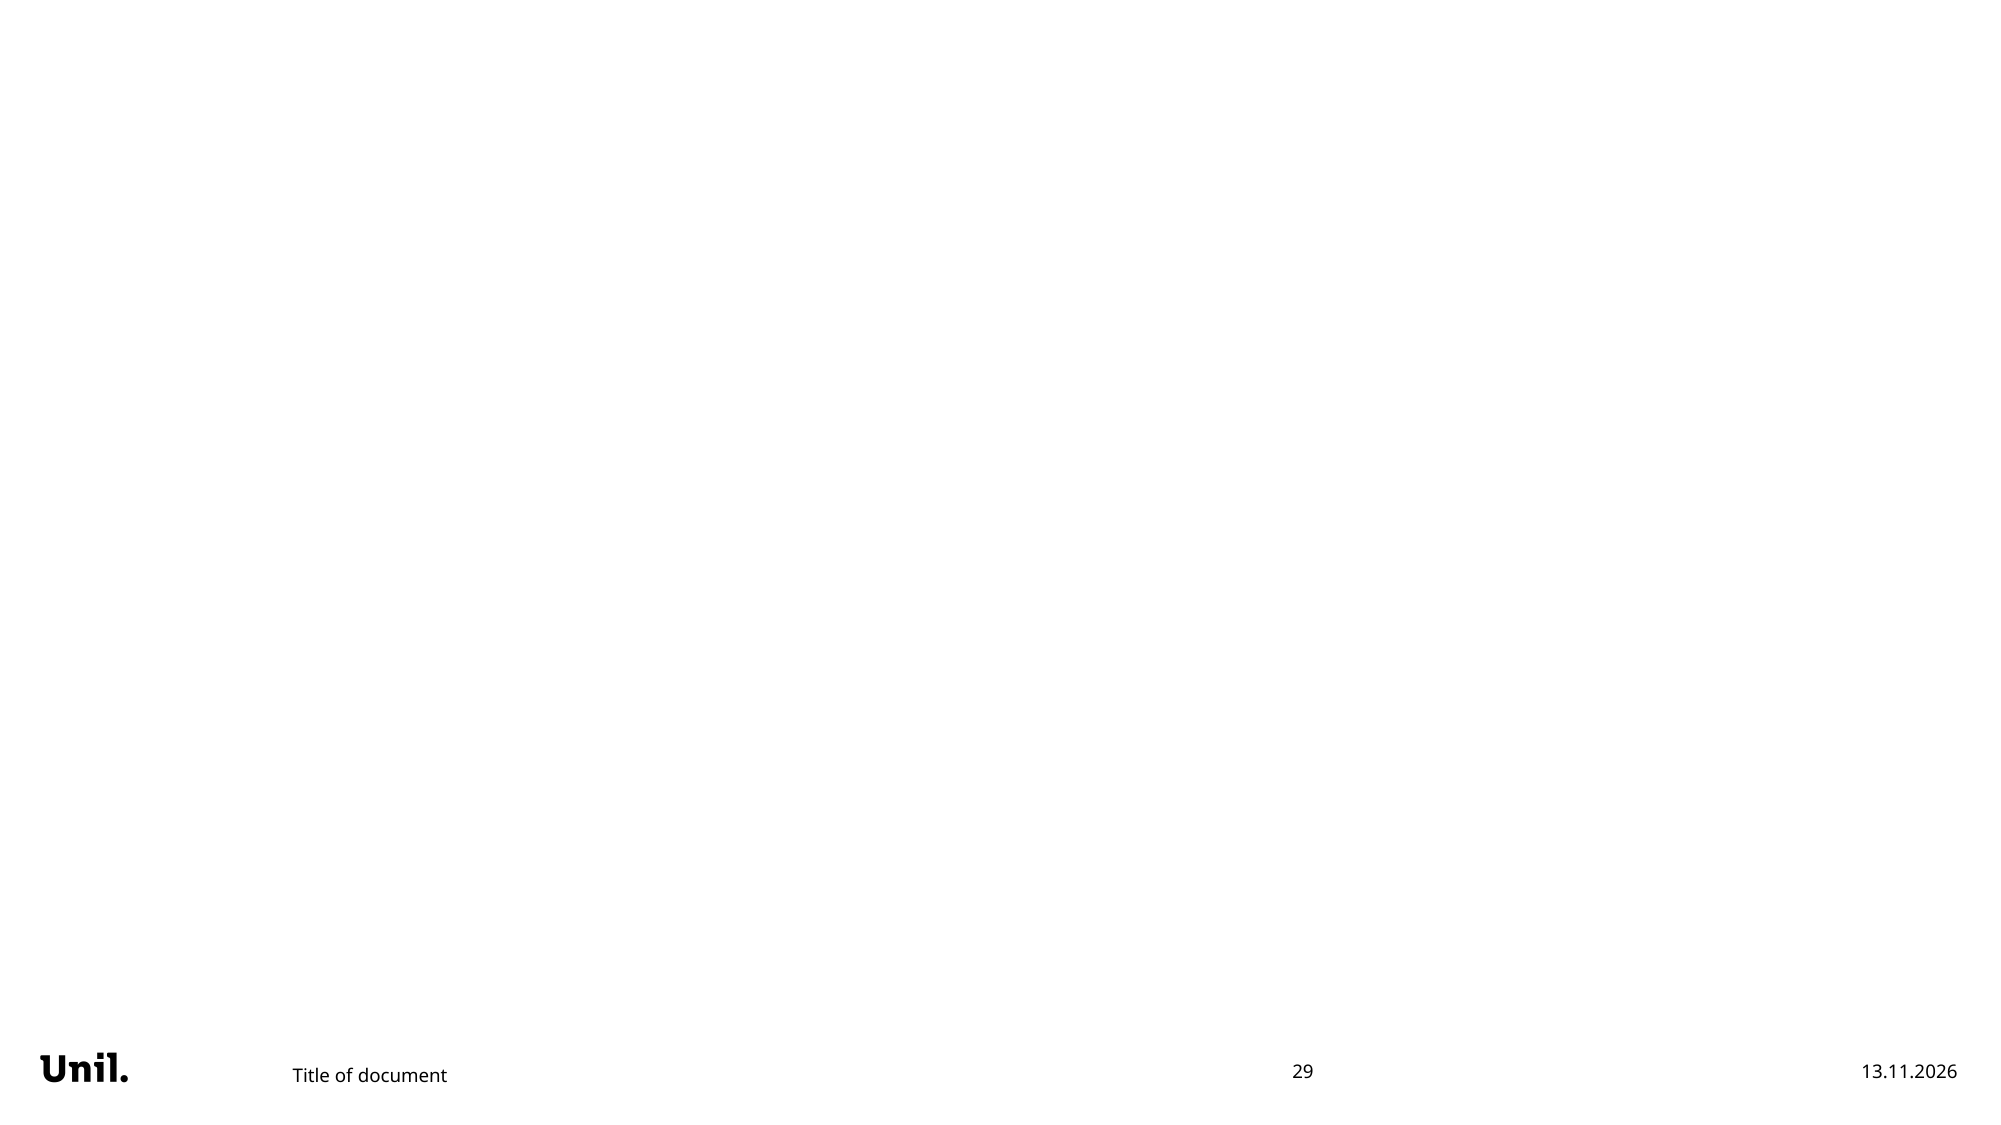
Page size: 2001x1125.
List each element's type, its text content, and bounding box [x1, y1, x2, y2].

picture [27, 1042, 141, 1095]
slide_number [1789, 1026, 1958, 1086]
slide_number 29 [1250, 1037, 1355, 1086]
footer Title of document [292, 1011, 1048, 1087]
